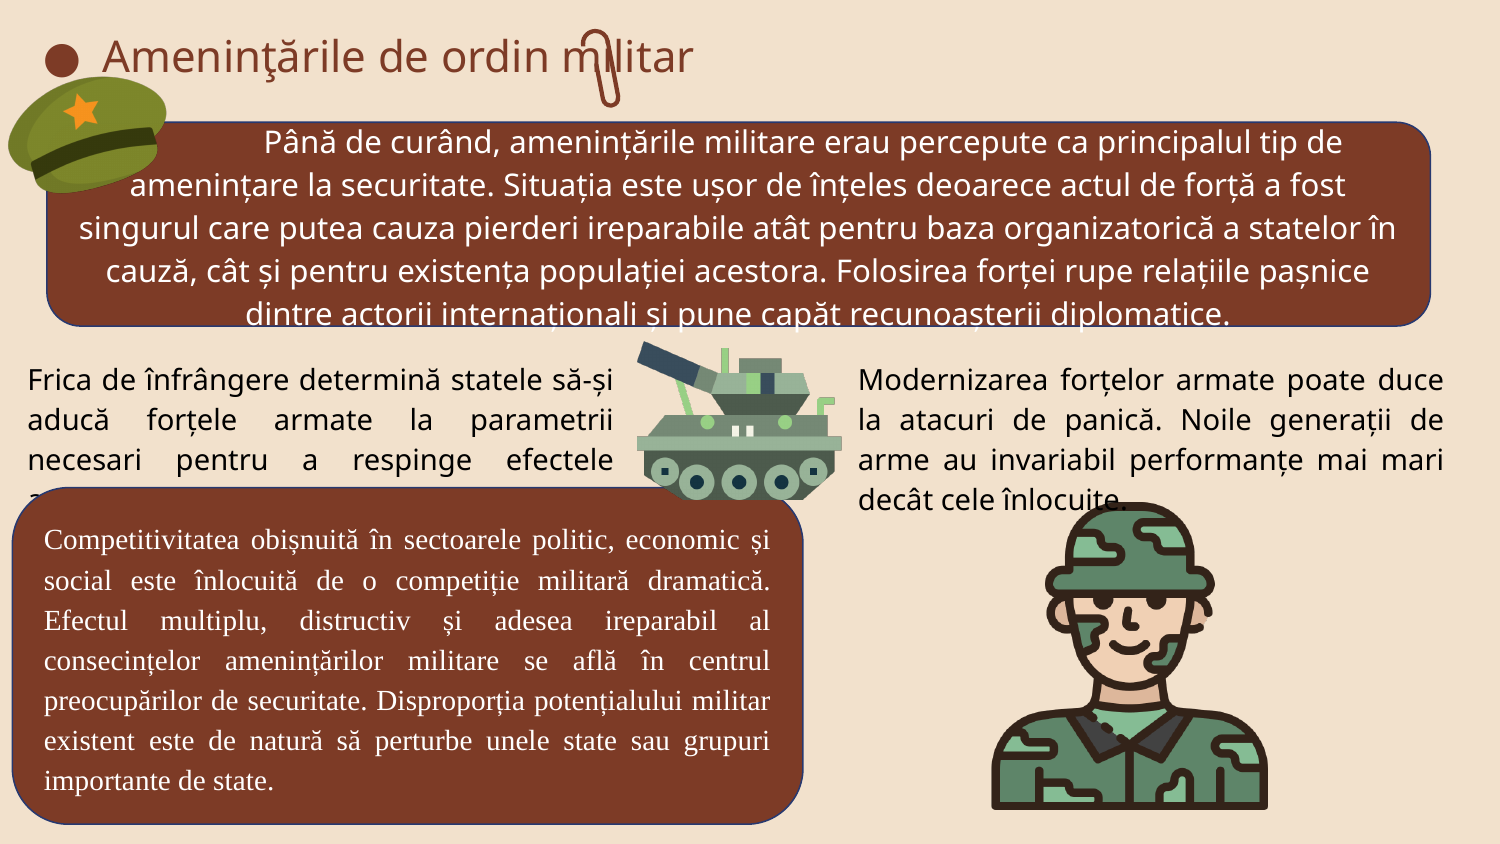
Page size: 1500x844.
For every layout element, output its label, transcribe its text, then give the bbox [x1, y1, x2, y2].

picture [625, 309, 852, 535]
text_box Frica de înfrângere determină statele să-și aducă forțele armate la parametrii necesari pentru a respinge efectele amenințărilor percepute. [12, 340, 620, 532]
text_box Modernizarea forțelor armate poate duce la atacuri de panică. Noile generații de arme au invariabil performanțe mai mari decât cele înlocuite. [856, 340, 1460, 532]
text_box Ameninţările de ordin militar [12, 14, 961, 97]
text_box [600, 97, 621, 108]
text_box Competitivitatea obișnuită în sectoarele politic, economic și social este înlocuită de o competiție militară dramatică. Efectul multiplu, distructiv și adesea ireparabil al consecințelor amenințărilor militare se află în centrul preocupărilor de securitate. Disproporția potențialului militar existent este de natură să perturbe unele state sau grupuri importante de state. [12, 487, 803, 825]
picture [0, 46, 192, 219]
text_box Până de curând, amenințările militare erau percepute ca principalul tip de amenințare la securitate. Situația este ușor de înțeles deoarece actul de forță a fost singurul care putea cauza pierderi ireparabile atât pentru baza organizatorică a statelor în cauză, cât și pentru existența populației acestora. Folosirea forței rupe relațiile pașnice dintre actorii internaționali și pune capăt recunoașterii diplomatice. [46, 122, 1431, 327]
picture [975, 501, 1284, 810]
